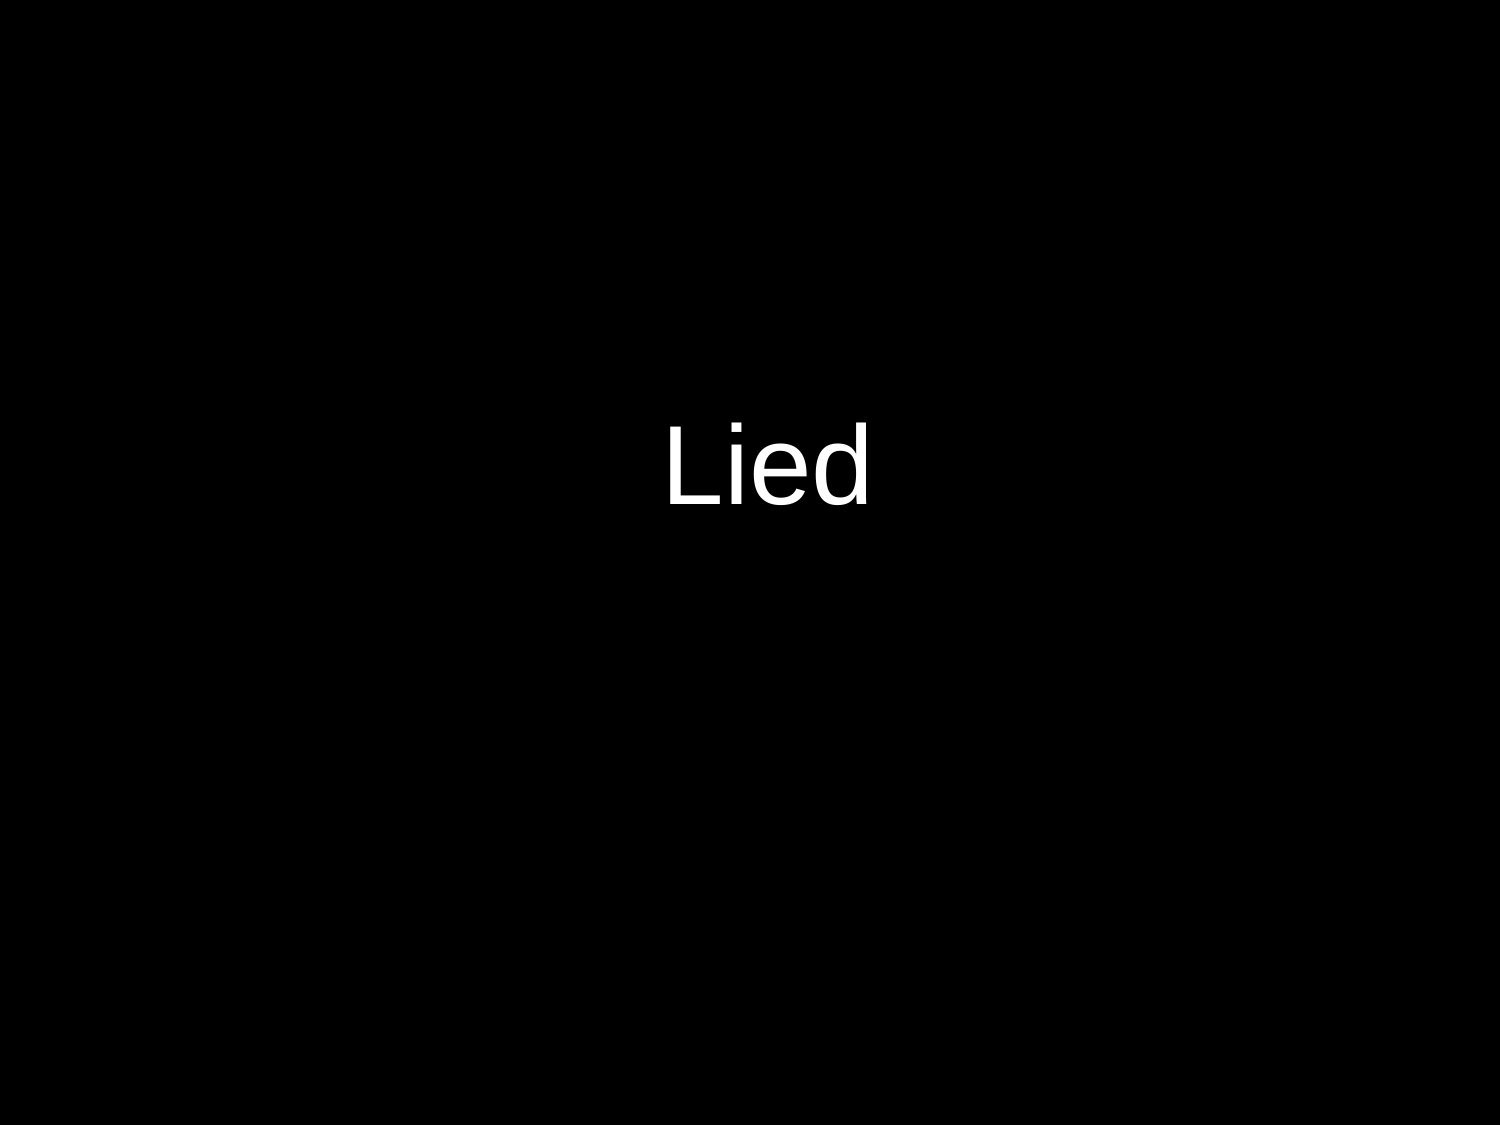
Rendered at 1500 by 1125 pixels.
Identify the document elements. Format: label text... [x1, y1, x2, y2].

text_box Lied [76, 397, 1460, 538]
